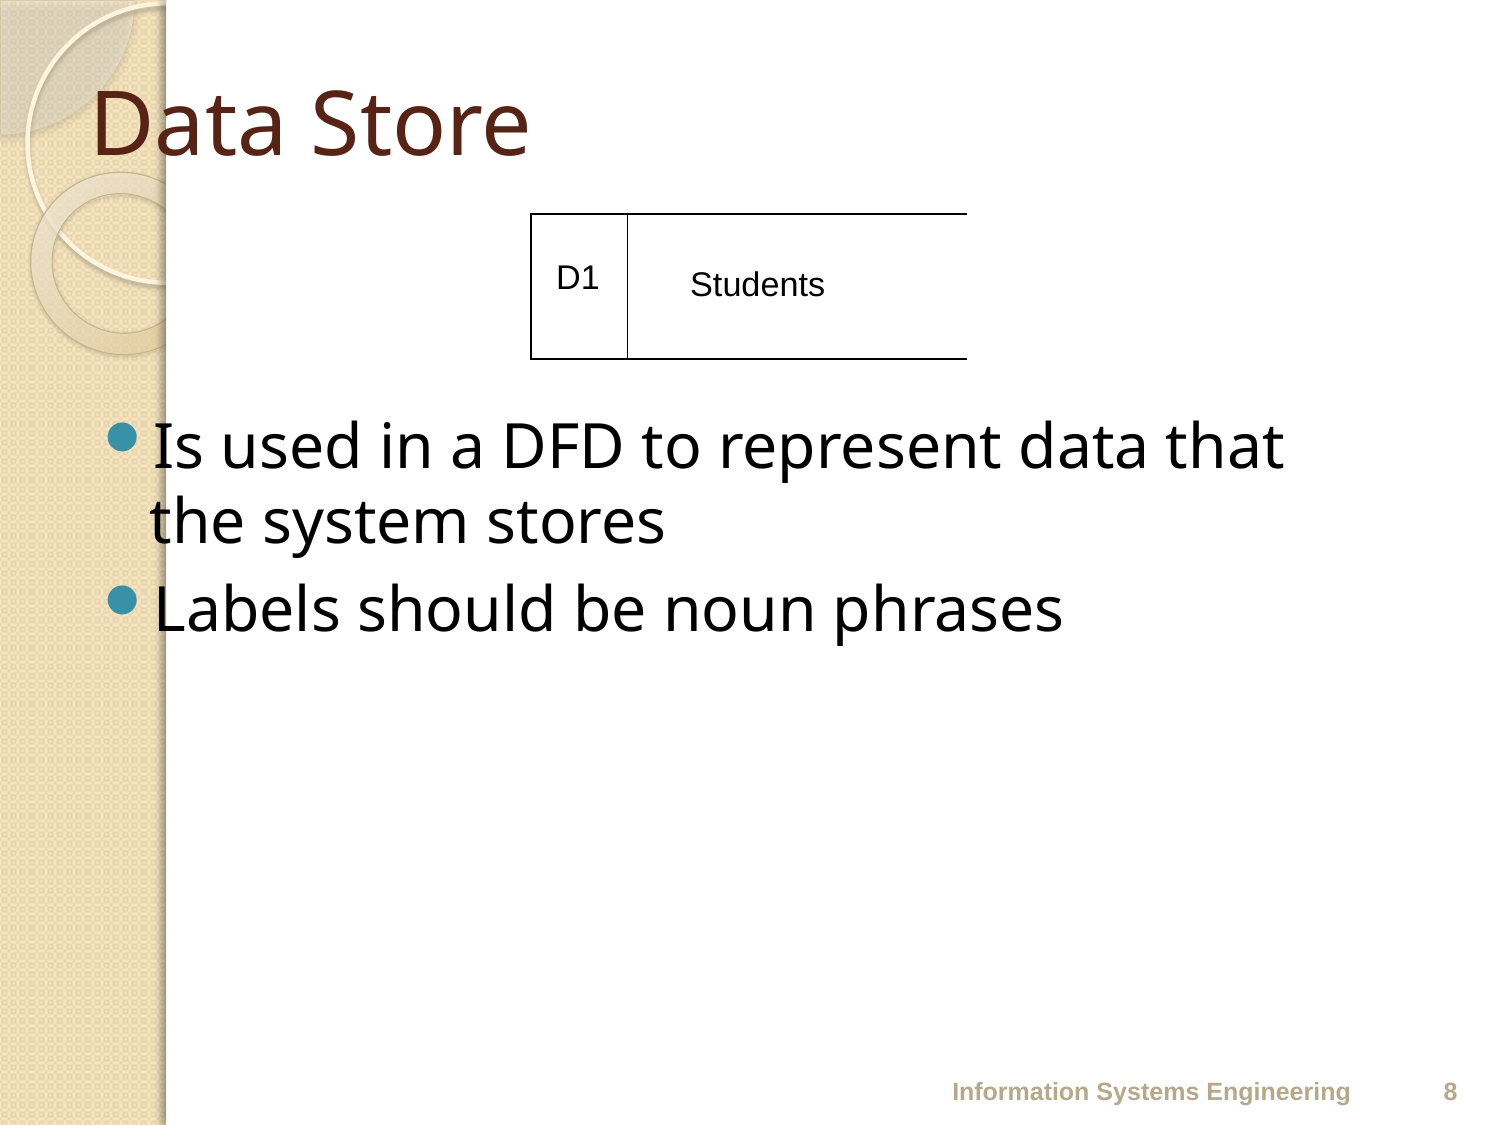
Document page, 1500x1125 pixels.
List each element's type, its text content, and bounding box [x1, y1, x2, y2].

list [525, 207, 974, 365]
footer Information Systems Engineering [937, 1034, 1413, 1113]
slide_number 8 [1413, 1034, 1488, 1113]
title Data Store [75, 6, 1425, 232]
list Is used in a DFD to represent data that the system stores Labels should be noun phrases [74, 398, 1400, 1107]
